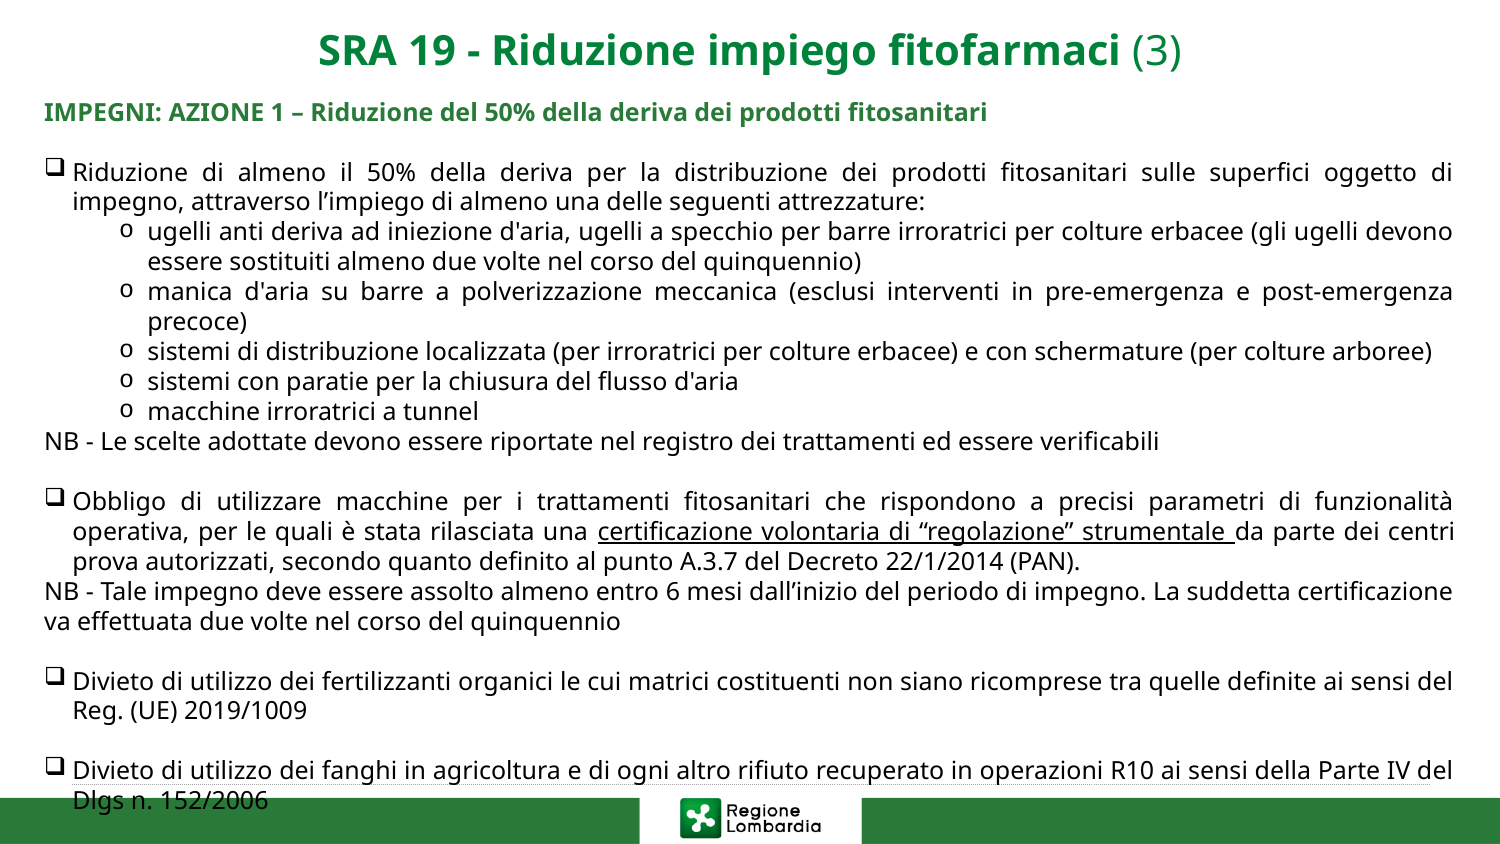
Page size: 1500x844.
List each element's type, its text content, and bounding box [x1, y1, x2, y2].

picture [0, 0, 1500, 844]
text_box IMPEGNI: AZIONE 1 – Riduzione del 50% della deriva dei prodotti fitosanitari Riduzione di almeno il 50% della deriva per la distribuzione dei prodotti fitosanitari sulle superfici oggetto di impegno, attraverso l’impiego di almeno una delle seguenti attrezzature: ugelli anti deriva ad iniezione d'aria, ugelli a specchio per barre irroratrici per colture erbacee (gli ugelli devono essere sostituiti almeno due volte nel corso del quinquennio) manica d'aria su barre a polverizzazione meccanica (esclusi interventi in pre-emergenza e post-emergenza precoce) sistemi di distribuzione localizzata (per irroratrici per colture erbacee) e con schermature (per colture arboree) sistemi con paratie per la chiusura del flusso d'aria macchine irroratrici a tunnel NB - Le scelte adottate devono essere riportate nel registro dei trattamenti ed essere verificabili Obbligo di utilizzare macchine per i trattamenti fitosanitari che rispondono a precisi parametri di funzionalità operativa, per le quali è stata rilasciata una certificazione volontaria di “regolazione” strumentale da parte dei centri prova autorizzati, secondo quanto definito al punto A.3.7 del Decreto 22/1/2014 (PAN). NB - Tale impegno deve essere assolto almeno entro 6 mesi dall’inizio del periodo di impegno. La suddetta certificazione va effettuata due volte nel corso del quinquennio Divieto di utilizzo dei fertilizzanti organici le cui matrici costituenti non siano ricomprese tra quelle definite ai sensi del Reg. (UE) 2019/1009 Divieto di utilizzo dei fanghi in agricoltura e di ogni altro rifiuto recuperato in operazioni R10 ai sensi della Parte IV del Dlgs n. 152/2006 [29, 88, 1471, 822]
title SRA 19 - Riduzione impiego fitofarmaci (3) [150, 24, 1350, 88]
